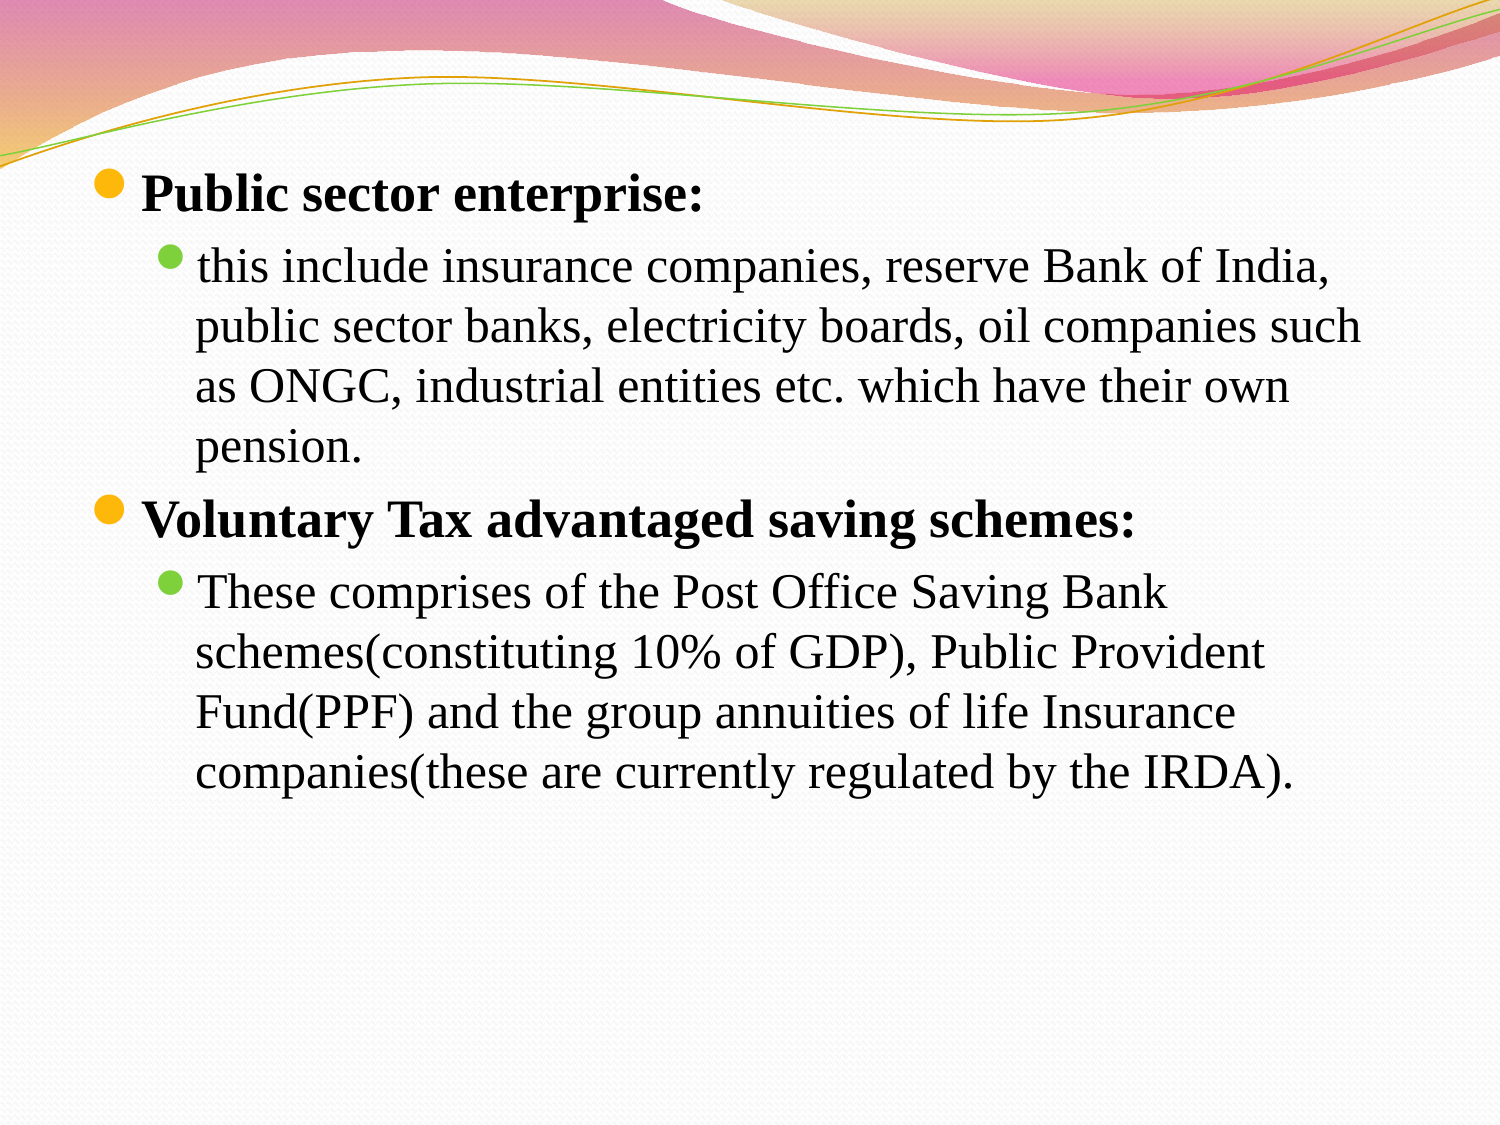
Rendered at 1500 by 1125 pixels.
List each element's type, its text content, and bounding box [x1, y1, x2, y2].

list Public sector enterprise: this include insurance companies, reserve Bank of India, public sector banks, electricity boards, oil companies such as ONGC, industrial entities etc. which have their own pension. Voluntary Tax advantaged saving schemes: These comprises of the Post Office Saving Bank schemes(constituting 10% of GDP), Public Provident Fund(PPF) and the group annuities of life Insurance companies(these are currently regulated by the IRDA). [74, 149, 1426, 893]
